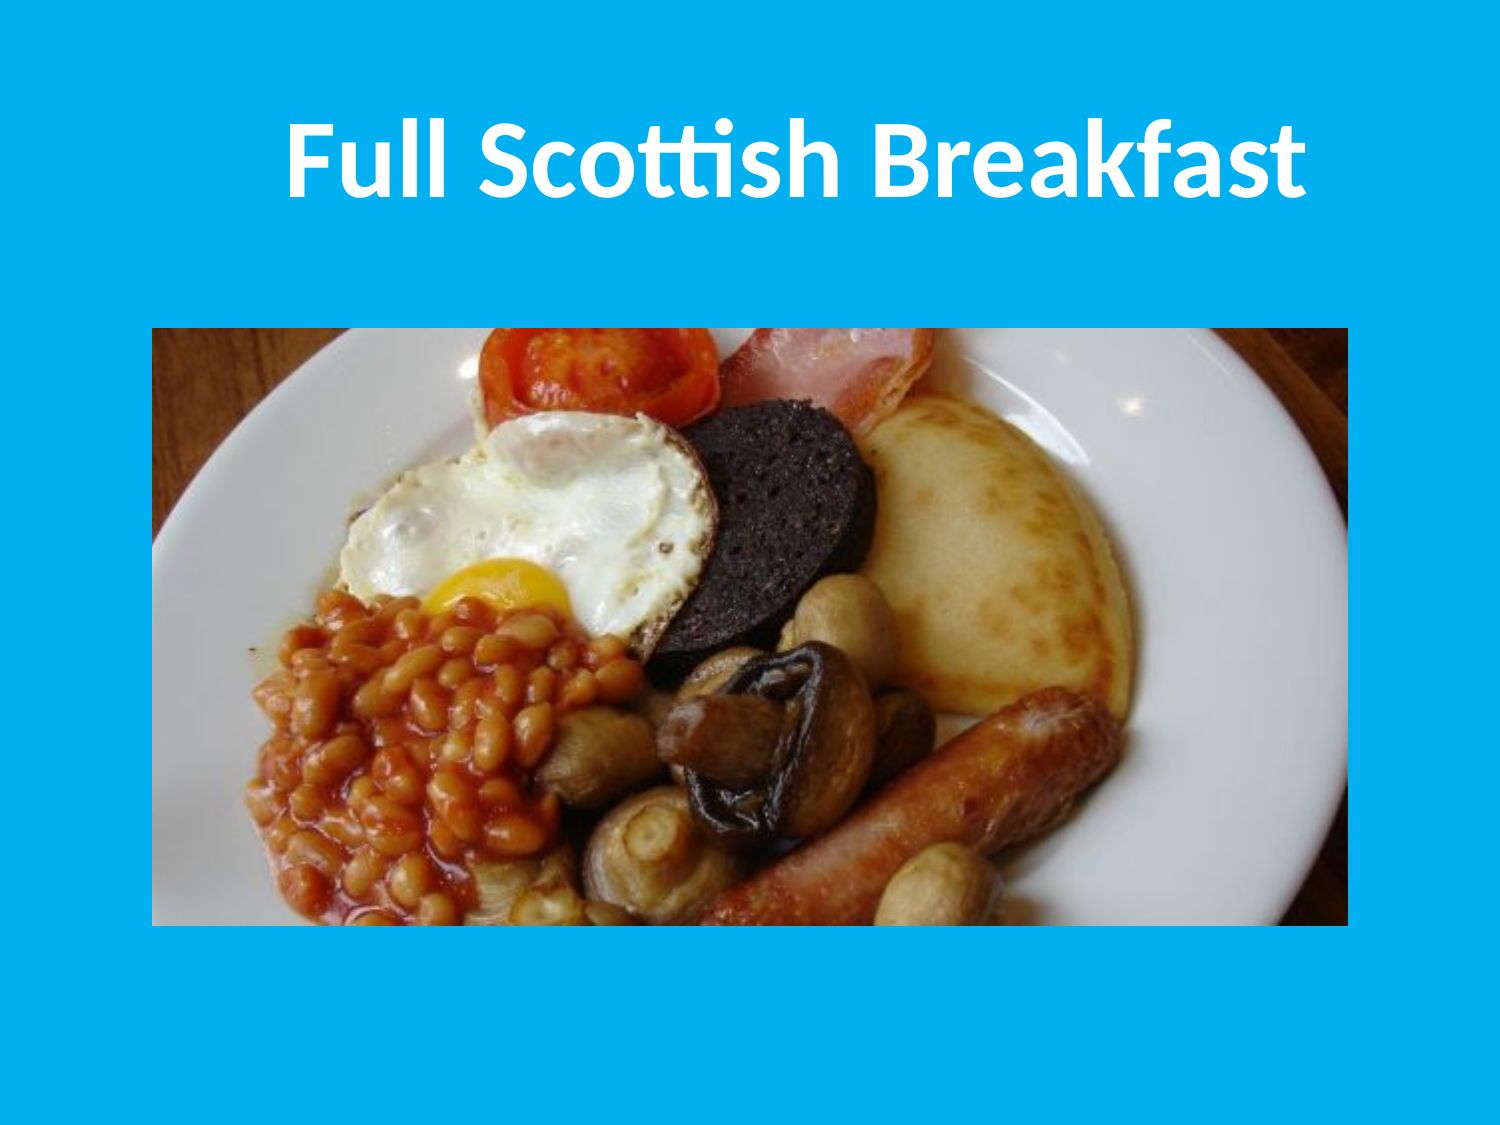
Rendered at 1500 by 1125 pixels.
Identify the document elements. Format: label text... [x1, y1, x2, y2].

picture [153, 329, 1347, 925]
text_box Full Scottish Breakfast [93, 58, 1500, 247]
